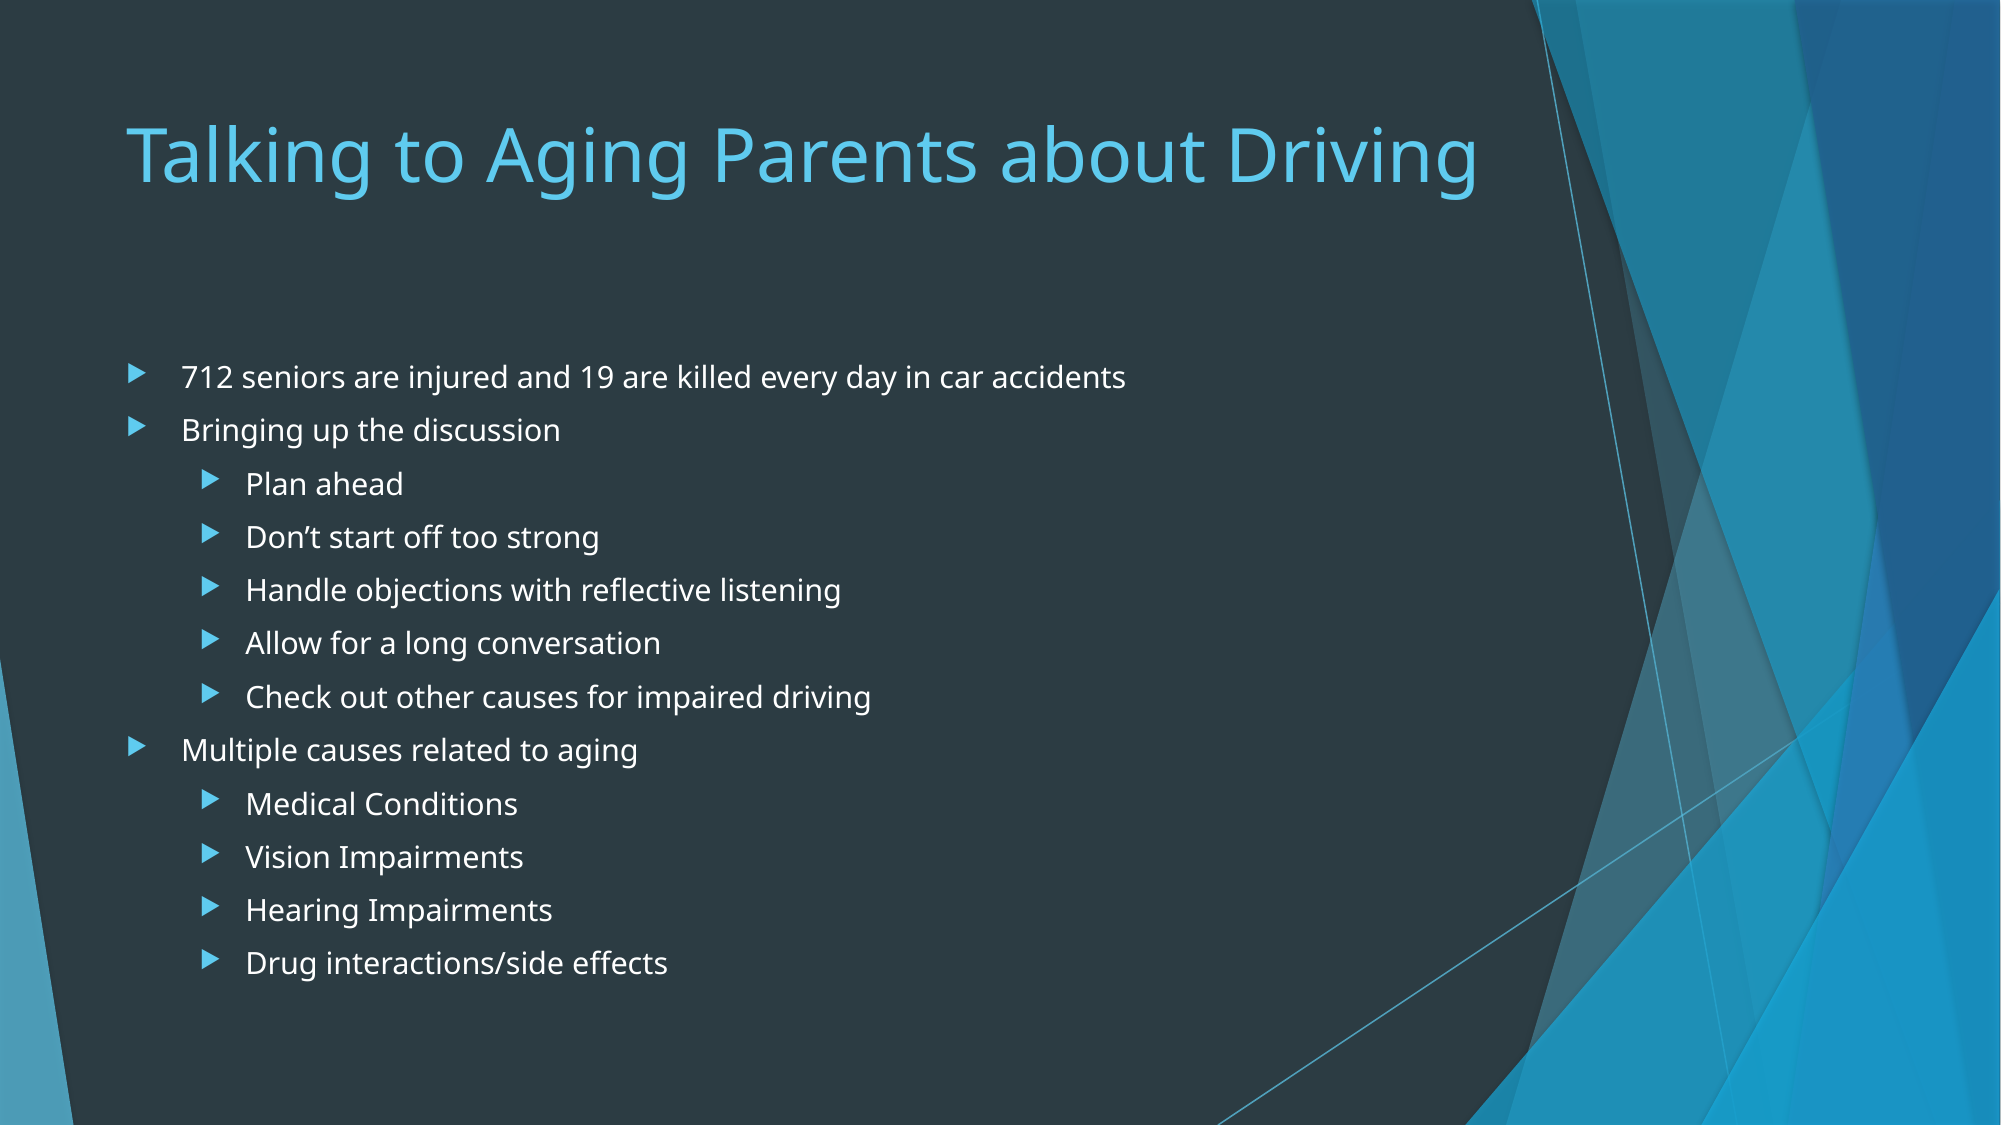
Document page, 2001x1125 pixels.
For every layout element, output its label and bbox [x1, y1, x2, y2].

text_box [0, 0, 2000, 1125]
